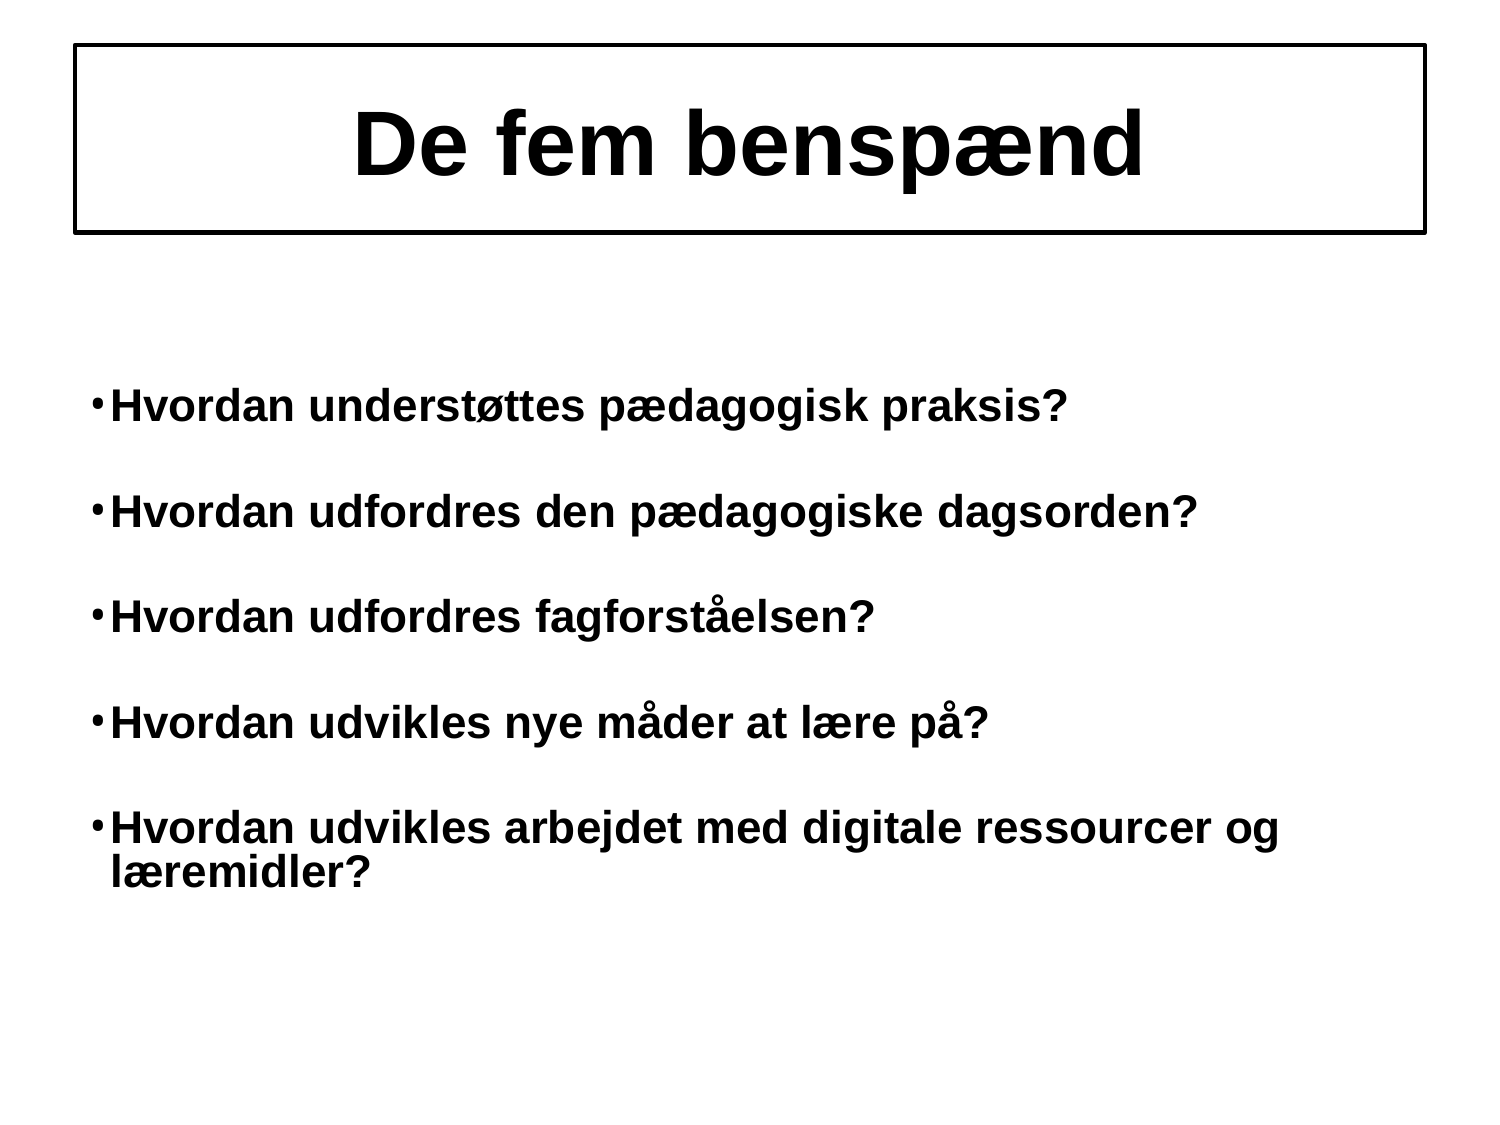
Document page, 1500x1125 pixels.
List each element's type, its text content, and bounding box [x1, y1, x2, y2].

title De fem benspænd [73, 43, 1427, 235]
list Hvordan understøttes pædagogisk praksis? Hvordan udfordres den pædagogiske dagsorden? Hvordan udfordres fagforståelsen? Hvordan udvikles nye måder at lære på? Hvordan udvikles arbejdet med digitale ressourcer og læremidler? [74, 314, 1425, 1005]
